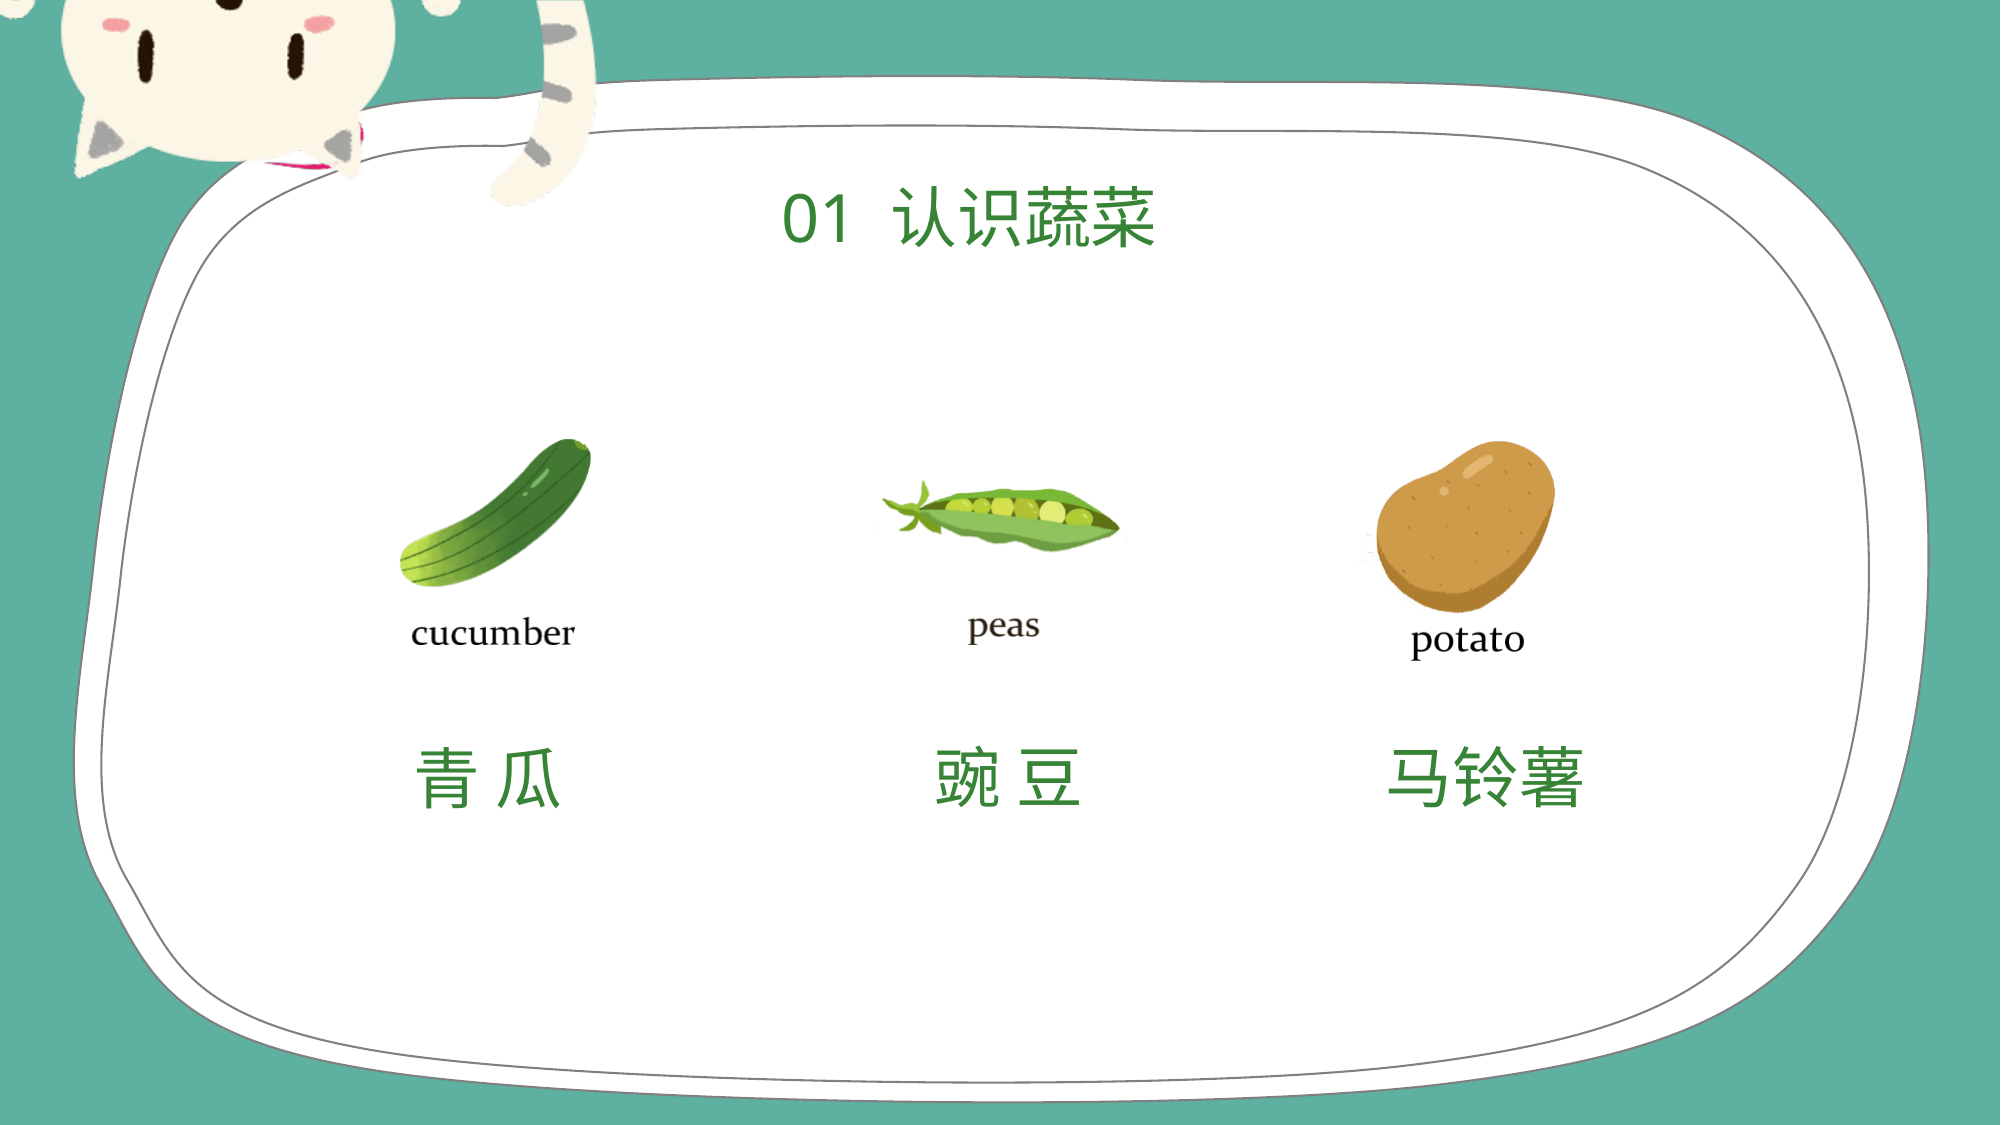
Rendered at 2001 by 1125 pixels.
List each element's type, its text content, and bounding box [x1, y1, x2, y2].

picture [872, 480, 1128, 645]
text_box 01 认识蔬菜 [766, 168, 1270, 264]
picture [380, 438, 591, 645]
picture [1353, 438, 1556, 661]
picture [0, 0, 597, 217]
text_box 马铃薯 [1370, 728, 1619, 823]
text_box 豌 豆 [919, 728, 1168, 823]
text_box 青 瓜 [399, 729, 647, 824]
